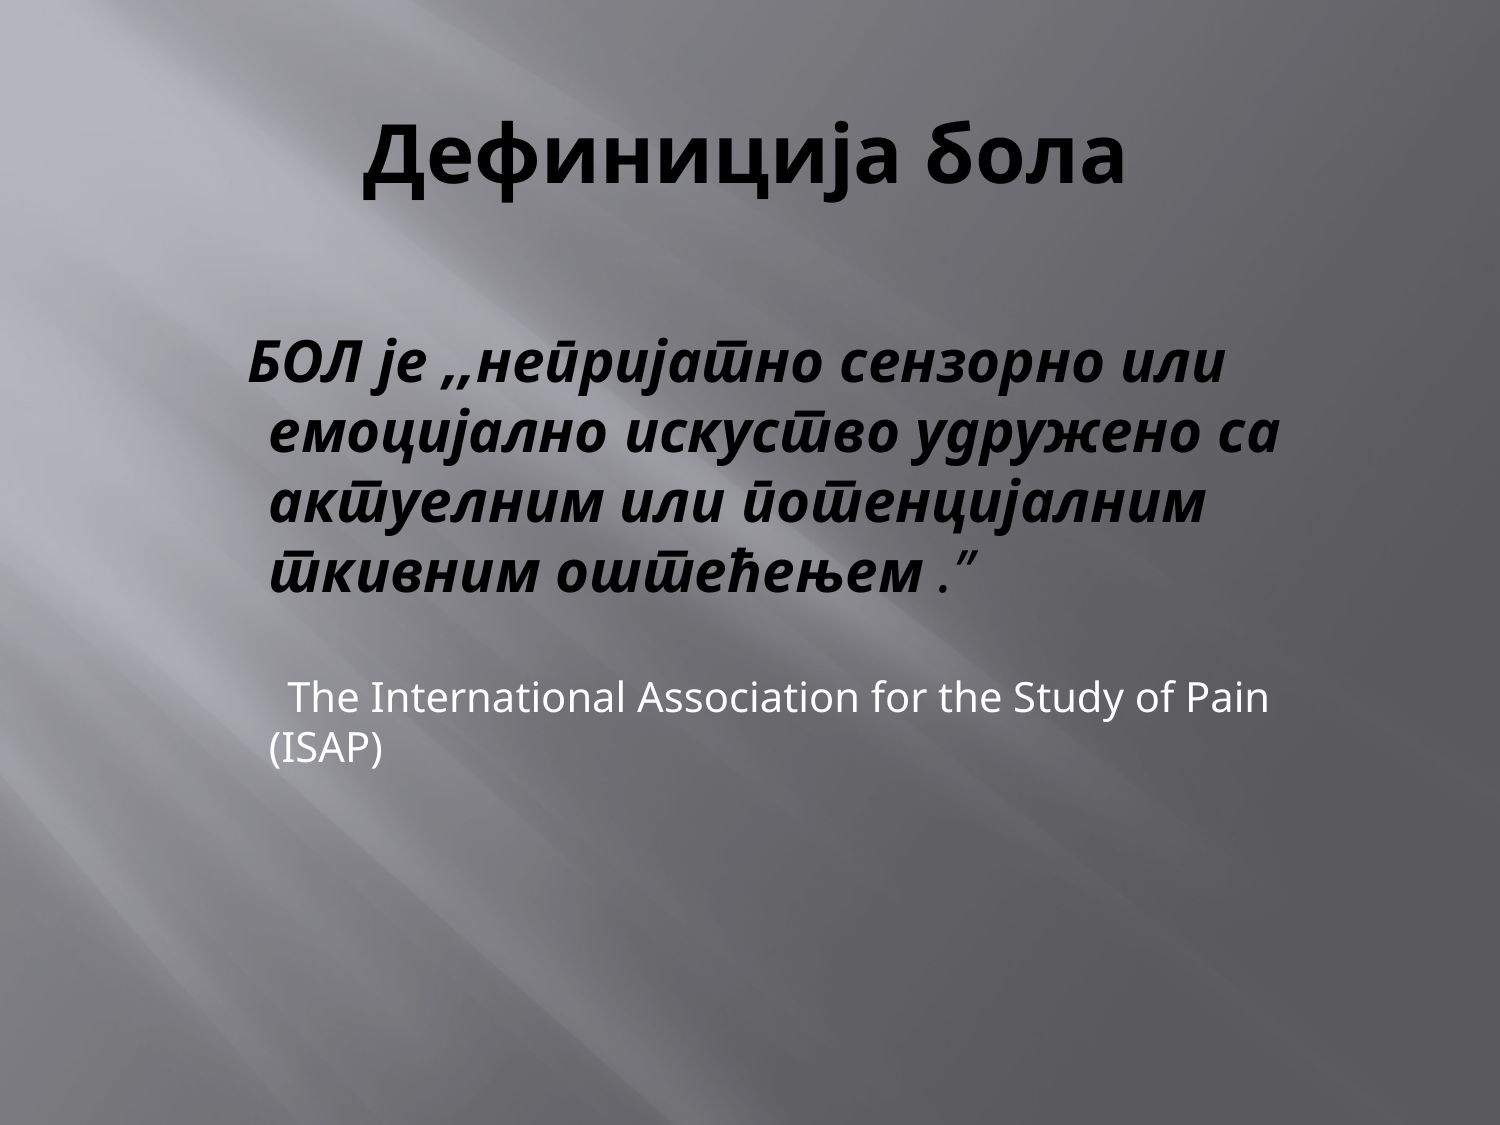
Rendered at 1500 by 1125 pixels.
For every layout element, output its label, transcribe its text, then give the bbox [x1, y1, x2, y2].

list БОЛ је ,,непријатно сензорно или емоцијално искуство удружено са актуелним или потенцијалним ткивним оштећењем .’’ The International Association for the Study of Pain (ISAP) [164, 316, 1360, 832]
title Дефиниција бола [82, 93, 1432, 282]
